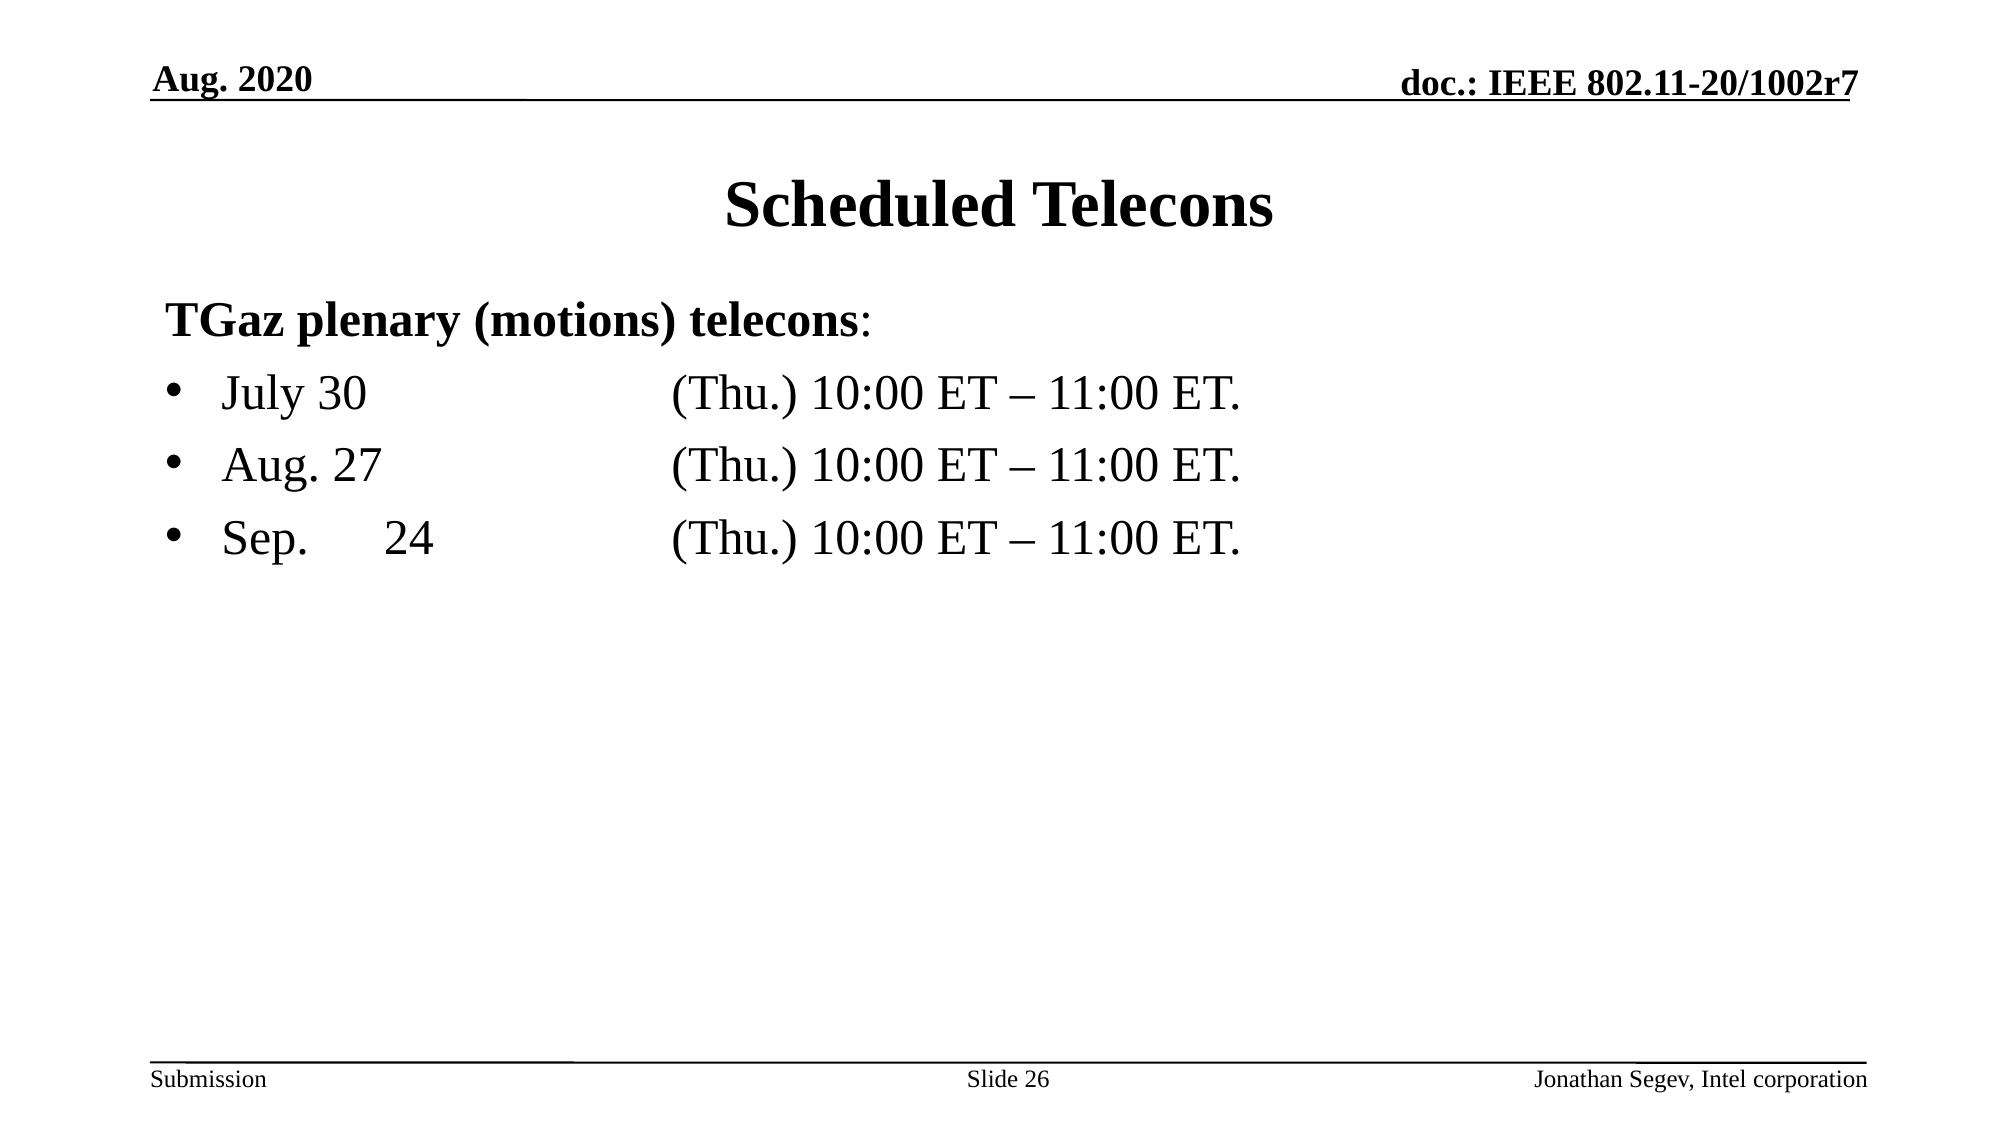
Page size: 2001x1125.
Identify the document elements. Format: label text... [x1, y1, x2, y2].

list TGaz plenary (motions) telecons: July 30 (Thu.) 10:00 ET – 11:00 ET. Aug. 27 (Thu.) 10:00 ET – 11:00 ET. Sep. 24 (Thu.) 10:00 ET – 11:00 ET. [149, 278, 1850, 670]
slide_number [152, 54, 563, 100]
slide_number Slide 26 [950, 1061, 1067, 1123]
title Scheduled Telecons [149, 112, 1850, 278]
footer Jonathan Segev, Intel corporation [1171, 1061, 1869, 1093]
